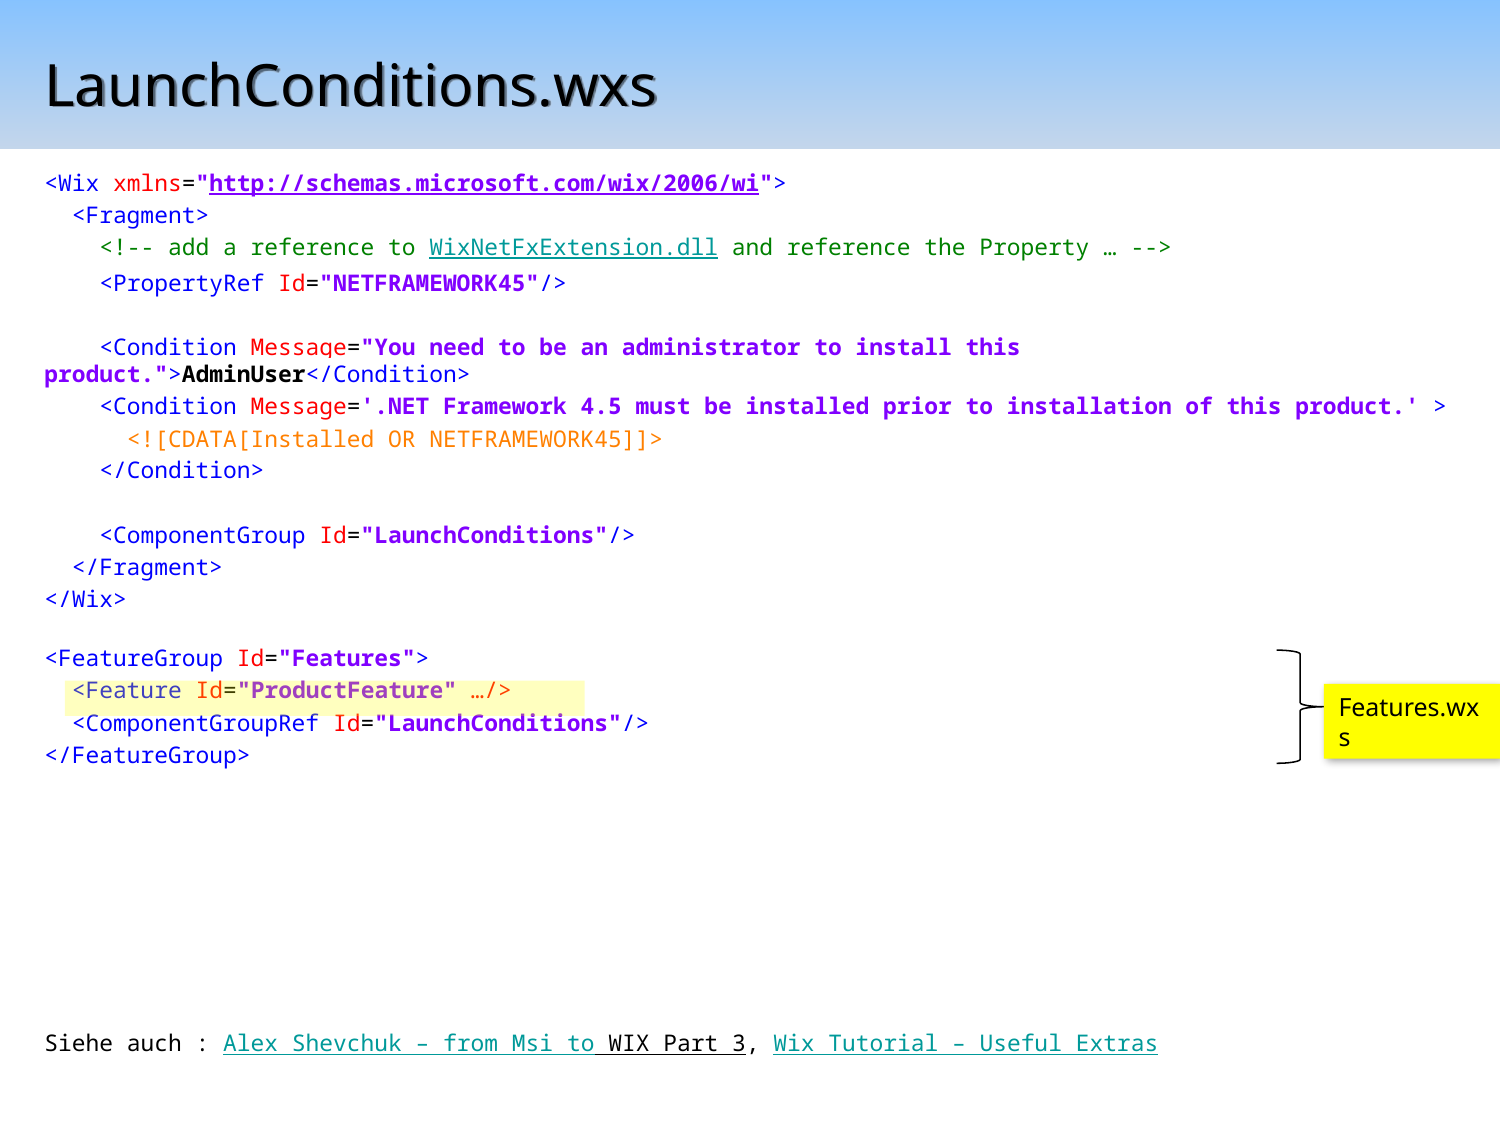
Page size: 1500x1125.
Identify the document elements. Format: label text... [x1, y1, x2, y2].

text_box Features.wxs [1323, 683, 1500, 759]
text_box [63, 678, 587, 718]
title LaunchConditions.wxs [29, 29, 1471, 138]
list <Wix xmlns="http://schemas.microsoft.com/wix/2006/wi"> <Fragment> <!-- add a reference to WixNetFxExtension.dll and reference the Property … --> <PropertyRef Id="NETFRAMEWORK45"/> <Condition Message="You need to be an administrator to install this product.">AdminUser</Condition> <Condition Message='.NET Framework 4.5 must be installed prior to installation of this product.' > <![CDATA[Installed OR NETFRAMEWORK45]]> </Condition> <ComponentGroup Id="LaunchConditions"/> </Fragment> </Wix> <FeatureGroup Id="Features"> <Feature Id="ProductFeature" …/> <ComponentGroupRef Id="LaunchConditions"/> </FeatureGroup> Siehe auch : Alex Shevchuk – from Msi to WIX Part 3, Wix Tutorial – Useful Extras [29, 160, 1471, 1125]
text_box [1276, 649, 1321, 765]
